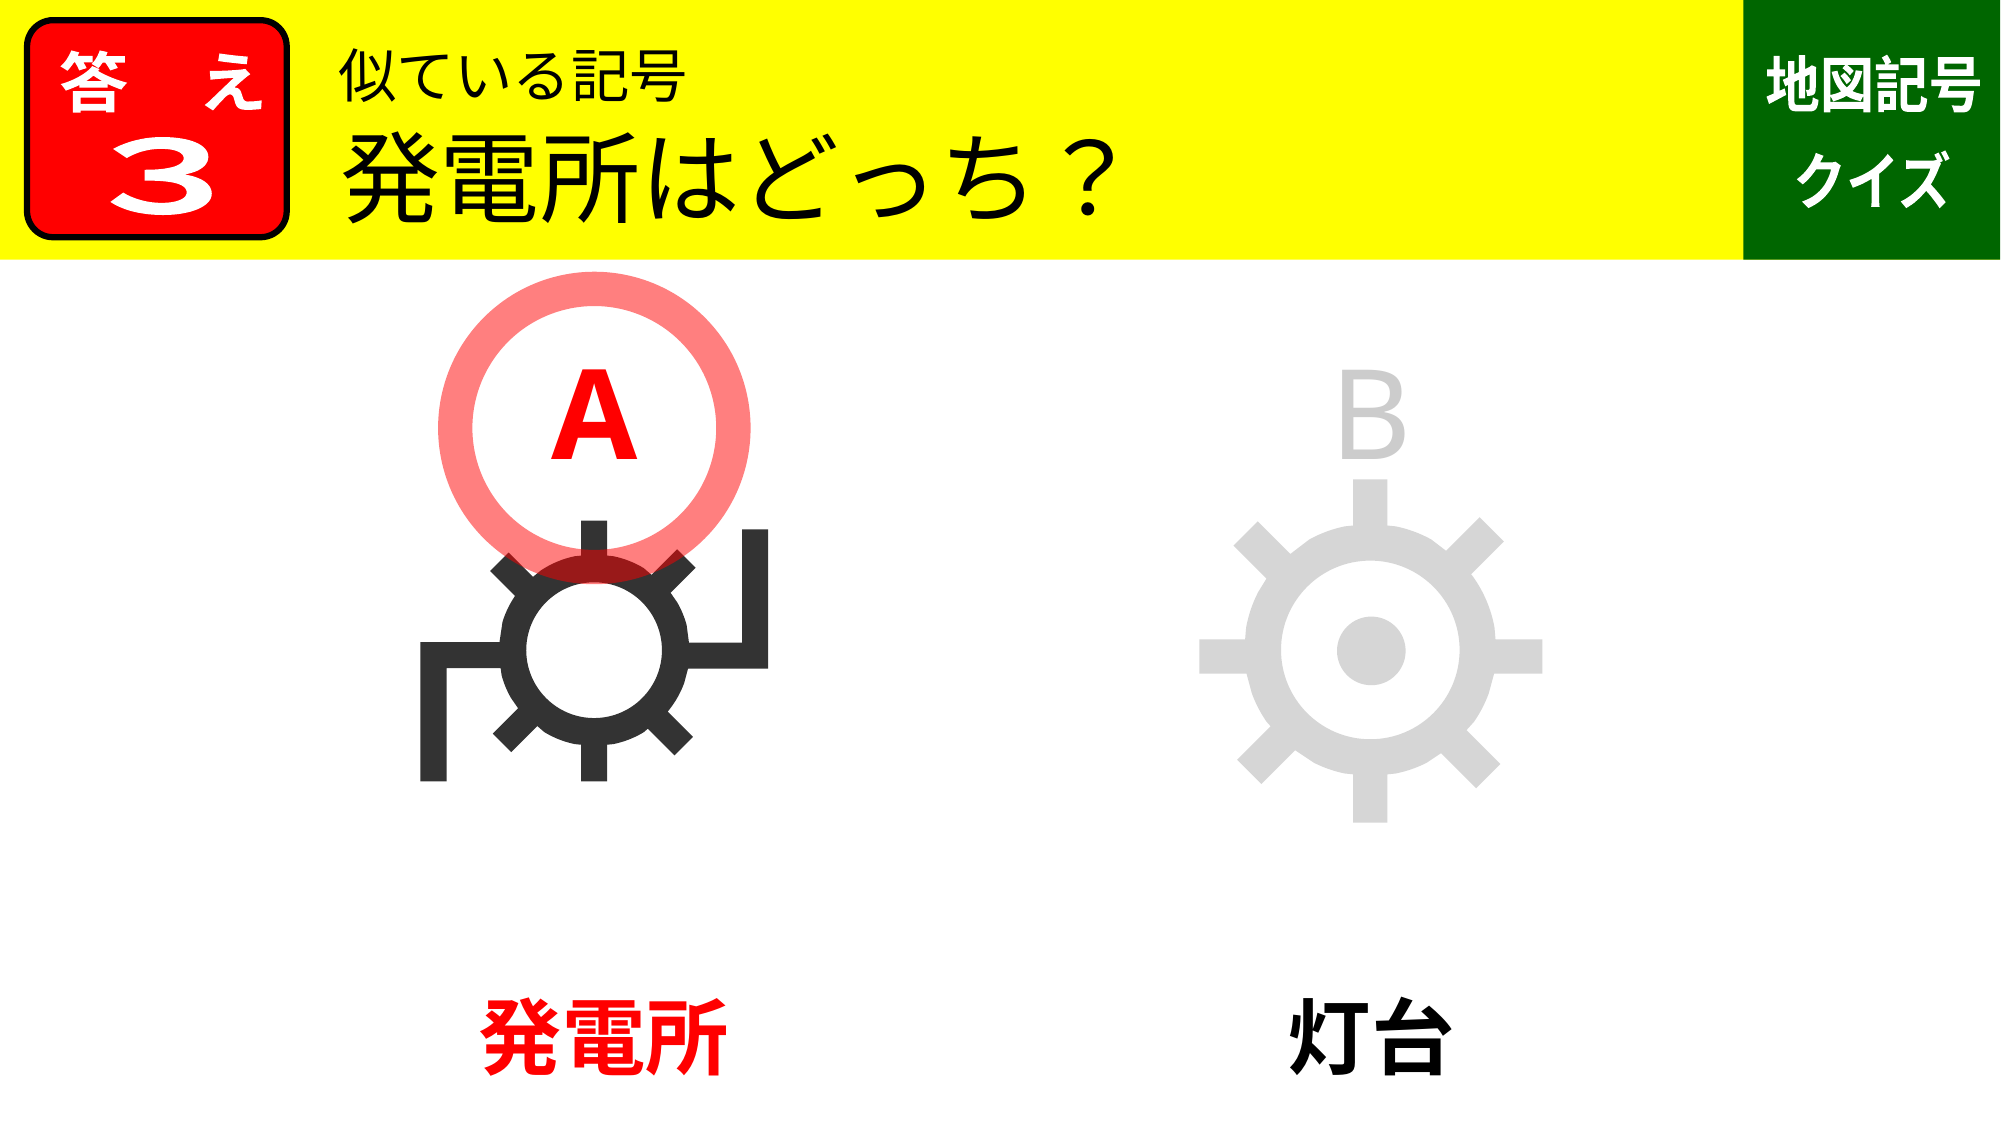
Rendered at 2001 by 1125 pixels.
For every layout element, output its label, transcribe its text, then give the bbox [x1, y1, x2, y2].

text_box [581, 520, 608, 549]
text_box 発電所はどっち？ [325, 107, 1156, 243]
text_box 灯台 [1272, 978, 1469, 1093]
text_box A [536, 327, 653, 492]
text_box [420, 529, 769, 782]
text_box 似ている記号 [323, 32, 703, 117]
text_box [1103, 315, 1637, 954]
text_box [438, 271, 751, 585]
text_box 発電所 [464, 978, 744, 1093]
